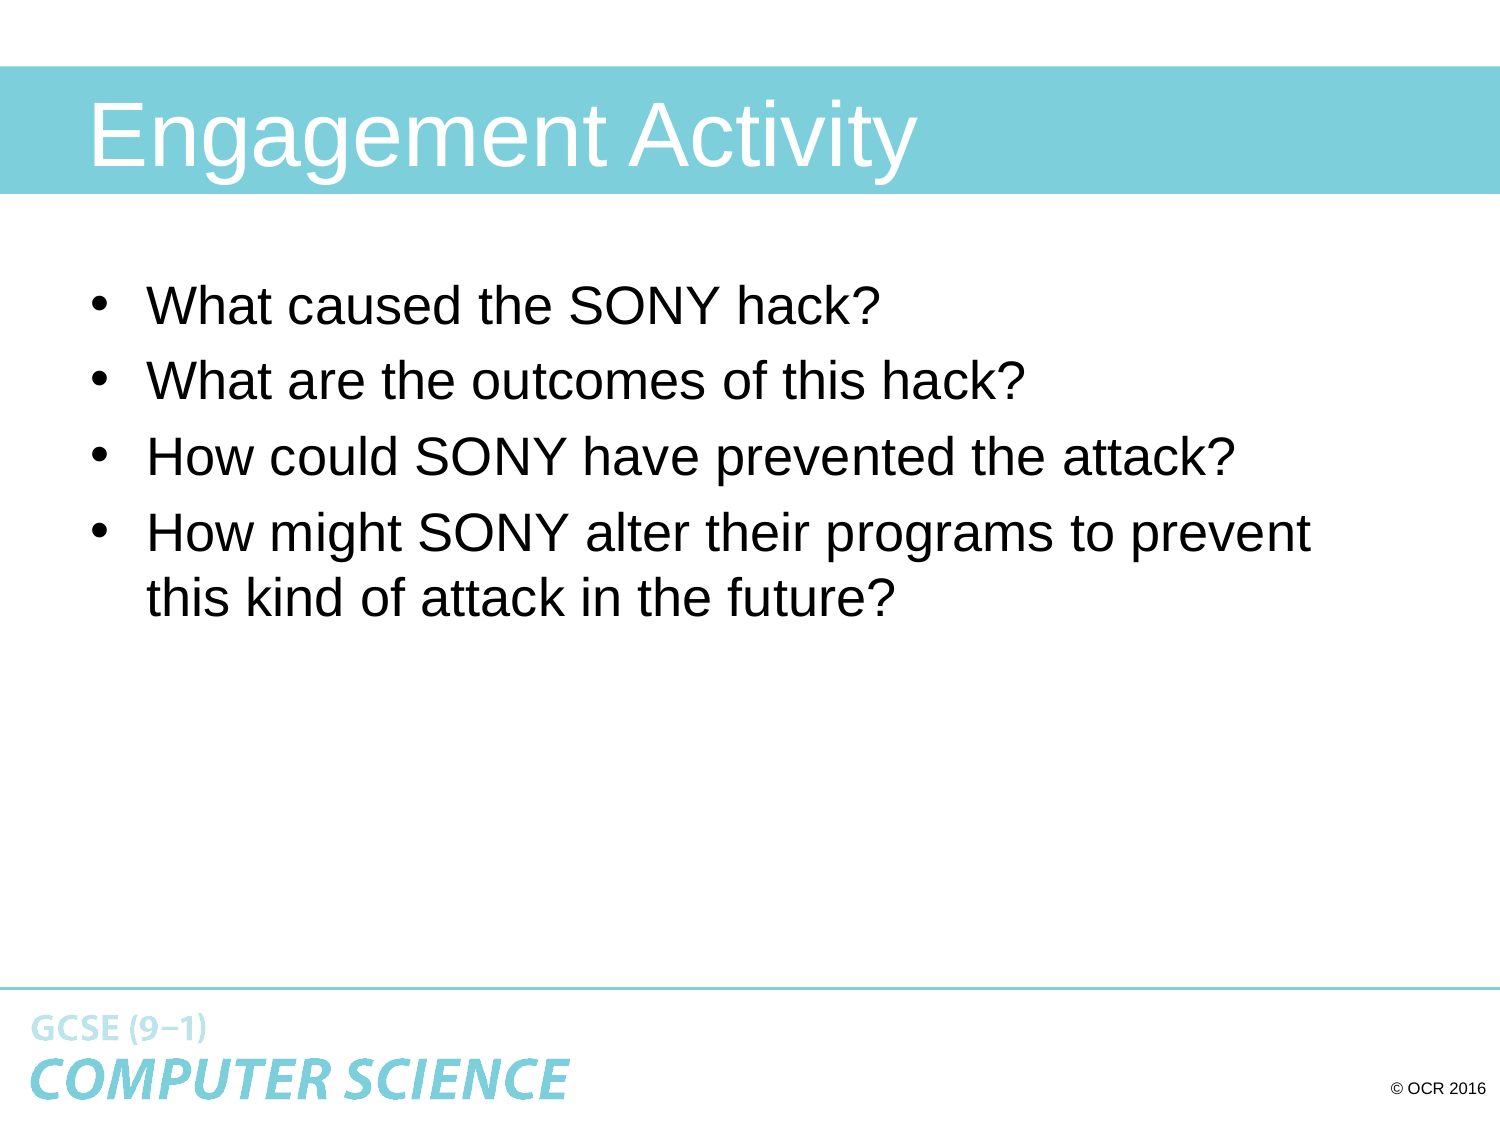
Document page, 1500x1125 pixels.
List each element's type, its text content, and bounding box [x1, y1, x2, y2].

title Engagement Activity [0, 66, 1500, 194]
list What caused the SONY hack? What are the outcomes of this hack? How could SONY have prevented the attack? How might SONY alter their programs to prevent this kind of attack in the future? [75, 262, 1425, 965]
picture [0, 987, 1500, 1124]
